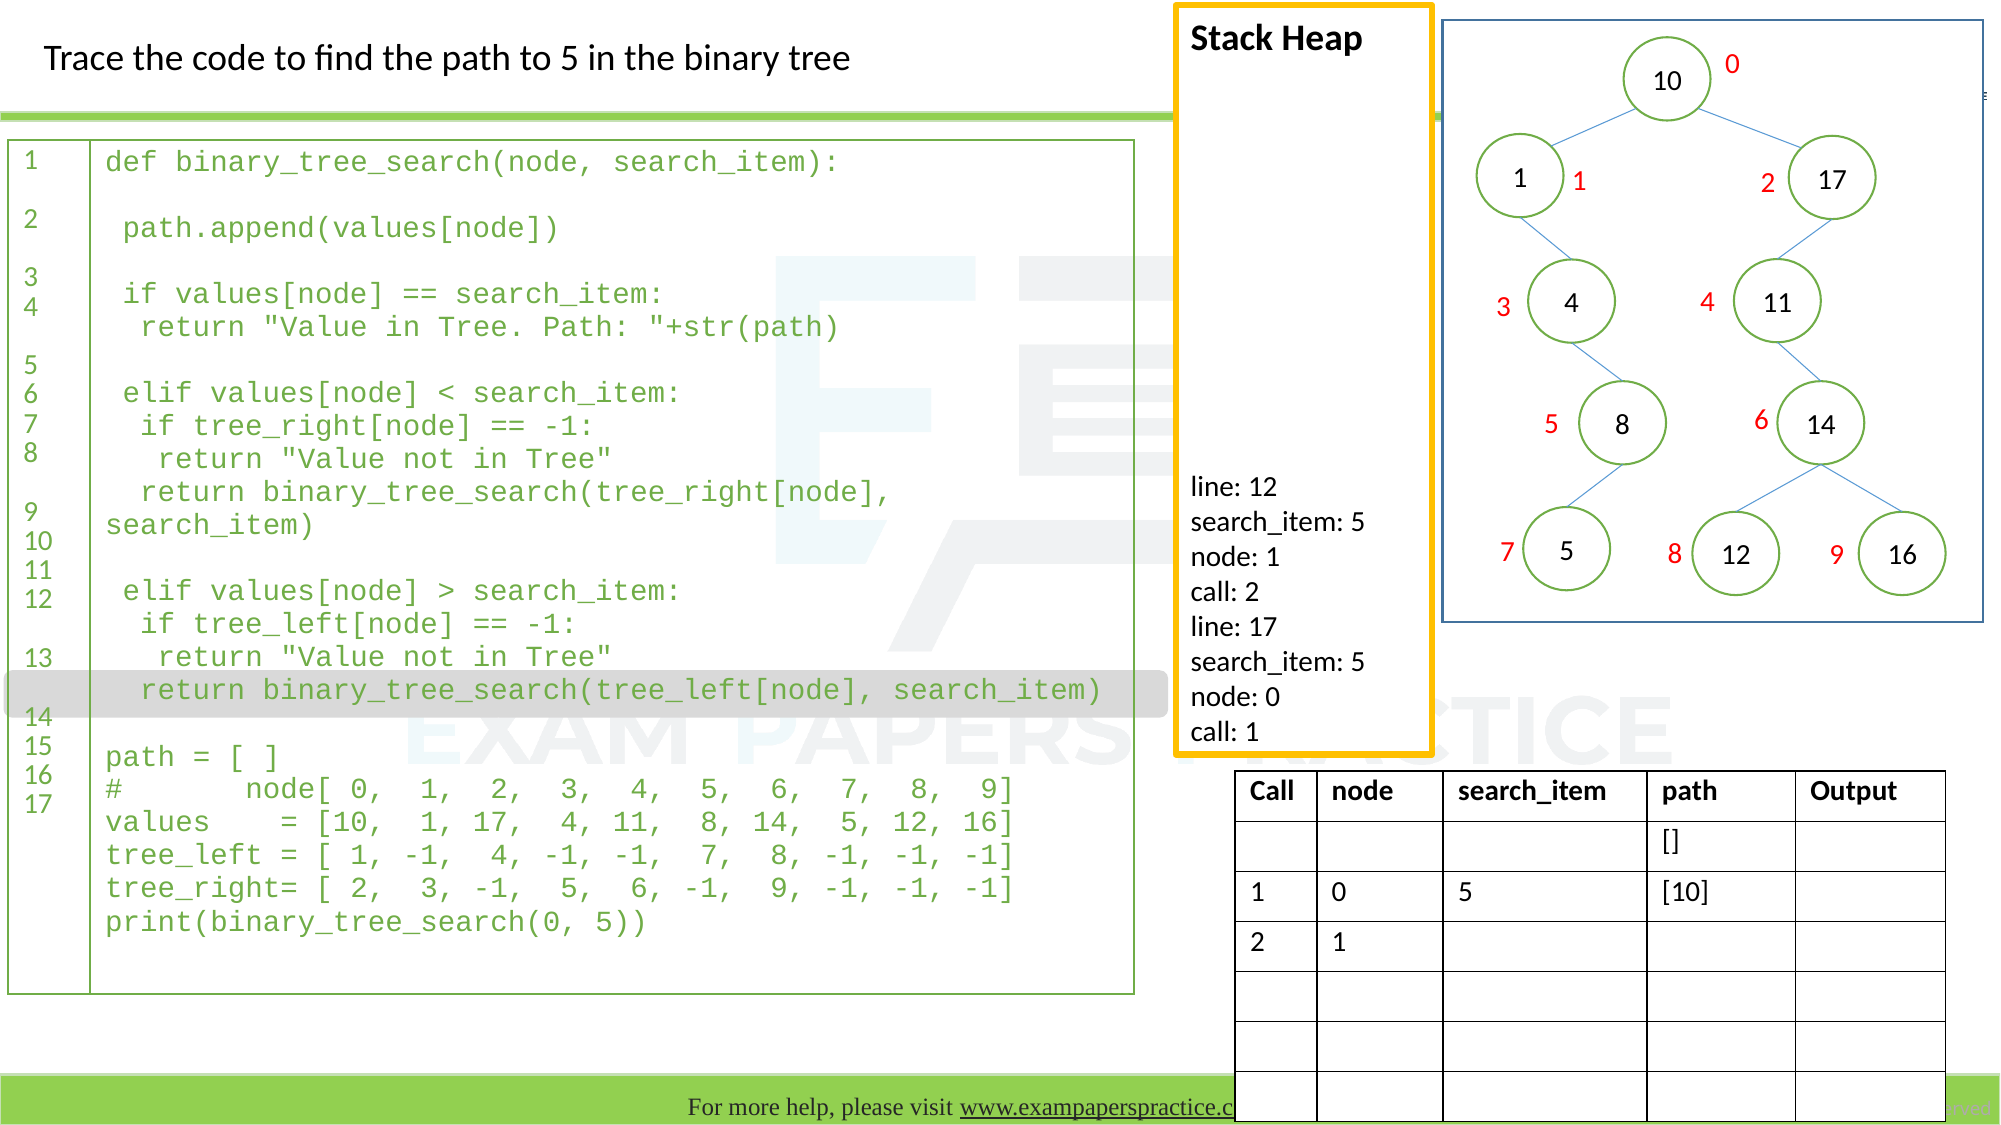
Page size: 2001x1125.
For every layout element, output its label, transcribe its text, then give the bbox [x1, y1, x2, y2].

text_box [1135, 670, 1169, 718]
table_cell [1648, 1072, 1795, 1121]
table_header node [1318, 772, 1442, 821]
table_cell [1318, 1072, 1442, 1121]
table_cell [1444, 1022, 1646, 1071]
table_cell [1796, 1022, 1945, 1071]
text_box [3, 672, 7, 716]
table_cell [1796, 972, 1945, 1021]
text_box Trace the code to find the path to 5 in the binary tree [28, 25, 1072, 86]
table_cell 5 [1444, 872, 1646, 921]
table_header def binary_tree_search(node, search_item): path.append(values[node]) if values[node] == search_item: return "Value in Tree. Path: "+str(path) elif values[node] < search_item: if tree_right[node] == -1: return "Value not in Tree" return binary_tree_search(tree_right[node], search_item) elif values[node] > search_item: if tree_left[node] == -1: return "Value not in Tree" return binary_tree_search(tree_left[node], search_item) path = [ ] # node[ 0, 1, 2, 3, 4, 5, 6, 7, 8, 9] values = [10, 1, 17, 4, 11, 8, 14, 5, 12, 16] tree_left = [ 1, -1, 4, -1, -1, 7, 8, -1, -1, -1] tree_right= [ 2, 3, -1, 5, 6, -1, 9, -1, -1, -1] print(binary_tree_search(0, 5)) [91, 141, 1133, 993]
table_cell [1236, 822, 1316, 871]
table_cell [1796, 822, 1945, 871]
table_header Output [1796, 772, 1945, 821]
table_cell [10] [1648, 872, 1795, 921]
table_header search_item [1444, 772, 1646, 821]
table_cell [1796, 922, 1945, 971]
table_cell [1236, 972, 1316, 1021]
table_cell [1648, 972, 1795, 1021]
table_cell 1 [1236, 872, 1316, 921]
table_cell [1796, 1072, 1945, 1121]
table_header path [1648, 772, 1795, 821]
table_cell [1444, 922, 1646, 971]
table_cell 0 [1318, 872, 1442, 921]
table_cell [1444, 972, 1646, 1021]
table_cell [1648, 922, 1795, 971]
table_cell [1318, 822, 1442, 871]
table_cell [1318, 972, 1442, 1021]
table_cell [1648, 1022, 1795, 1071]
text_box Stack Heap line: 12 search_item: 5 node: 1 call: 2 line: 17 search_item: 5 node: 0 call: 1 [1175, 5, 1432, 755]
table_header 1 2 3 4 5 6 7 8 9 10 11 12 13 14 15 16 17 [9, 141, 89, 993]
table_cell [1318, 1022, 1442, 1071]
table_cell [1236, 1072, 1316, 1121]
table_cell [1236, 1022, 1316, 1071]
table_cell 1 [1318, 922, 1442, 971]
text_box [1442, 20, 1984, 623]
table_cell [] [1648, 822, 1795, 871]
table_cell 2 [1236, 922, 1316, 971]
table_cell [1796, 872, 1945, 921]
table_header Call [1236, 772, 1316, 821]
table_cell [1444, 1072, 1646, 1121]
table_cell [1444, 822, 1646, 871]
